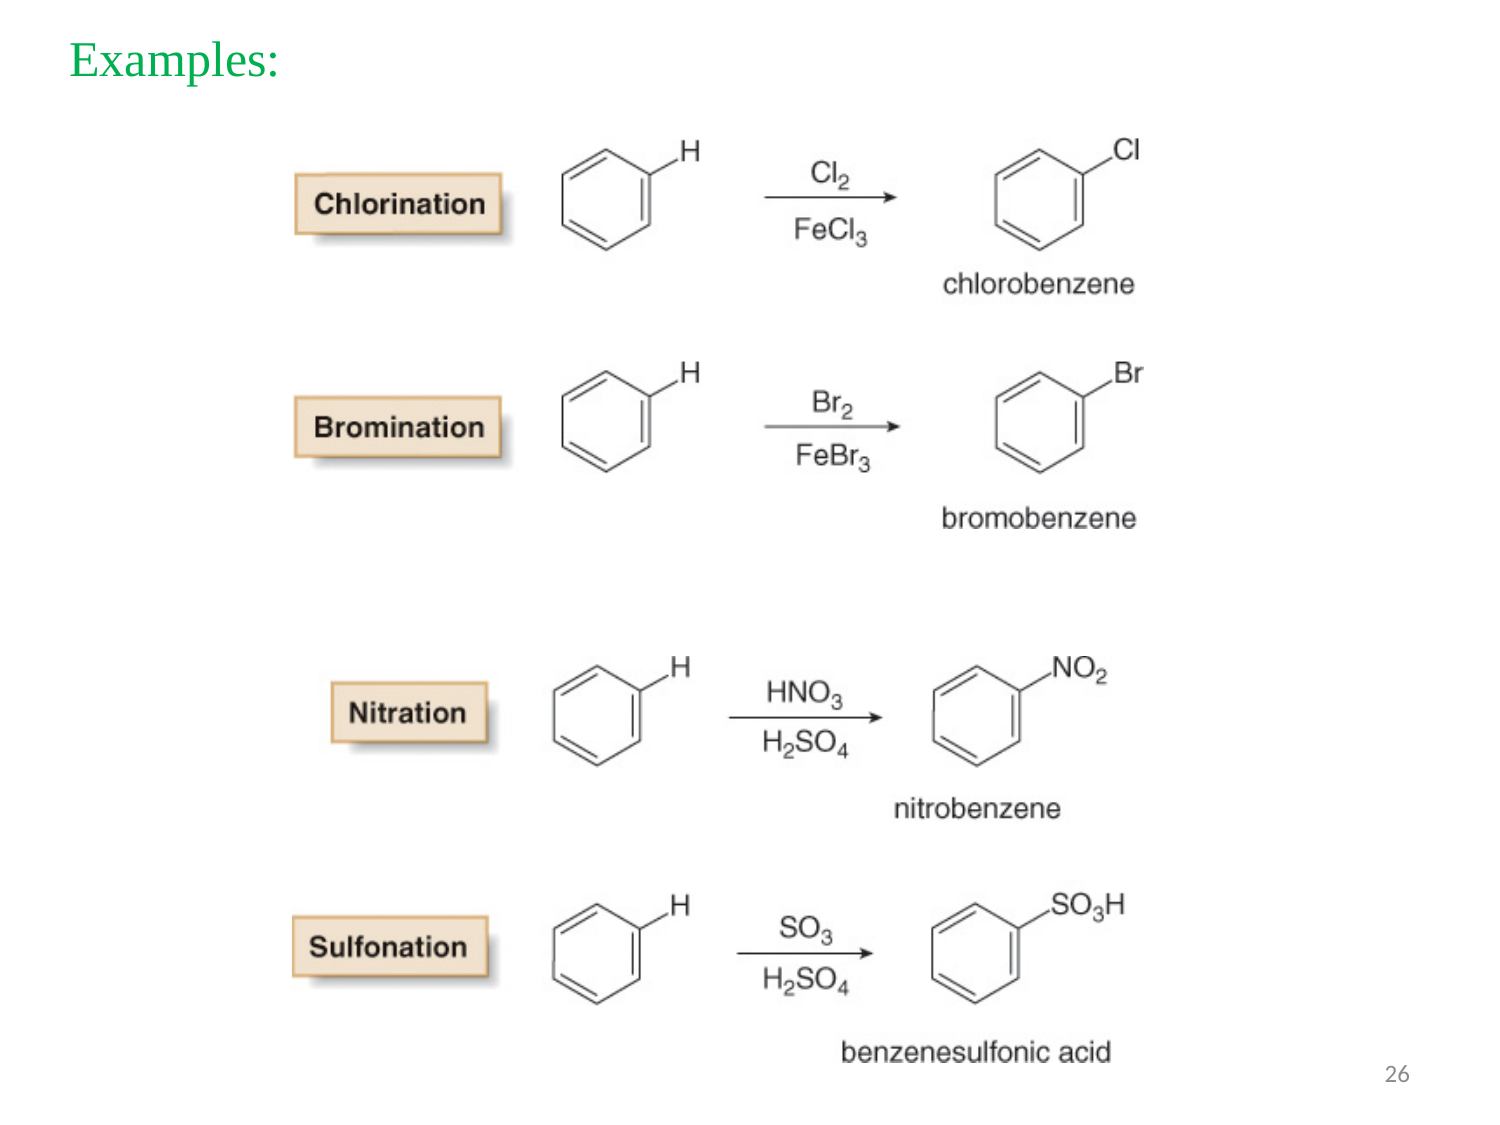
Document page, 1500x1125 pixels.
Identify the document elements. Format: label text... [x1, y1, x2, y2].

picture [293, 136, 1144, 529]
slide_number 26 [1074, 1042, 1425, 1103]
text_box Examples: [54, 19, 296, 94]
picture [291, 656, 1141, 1063]
